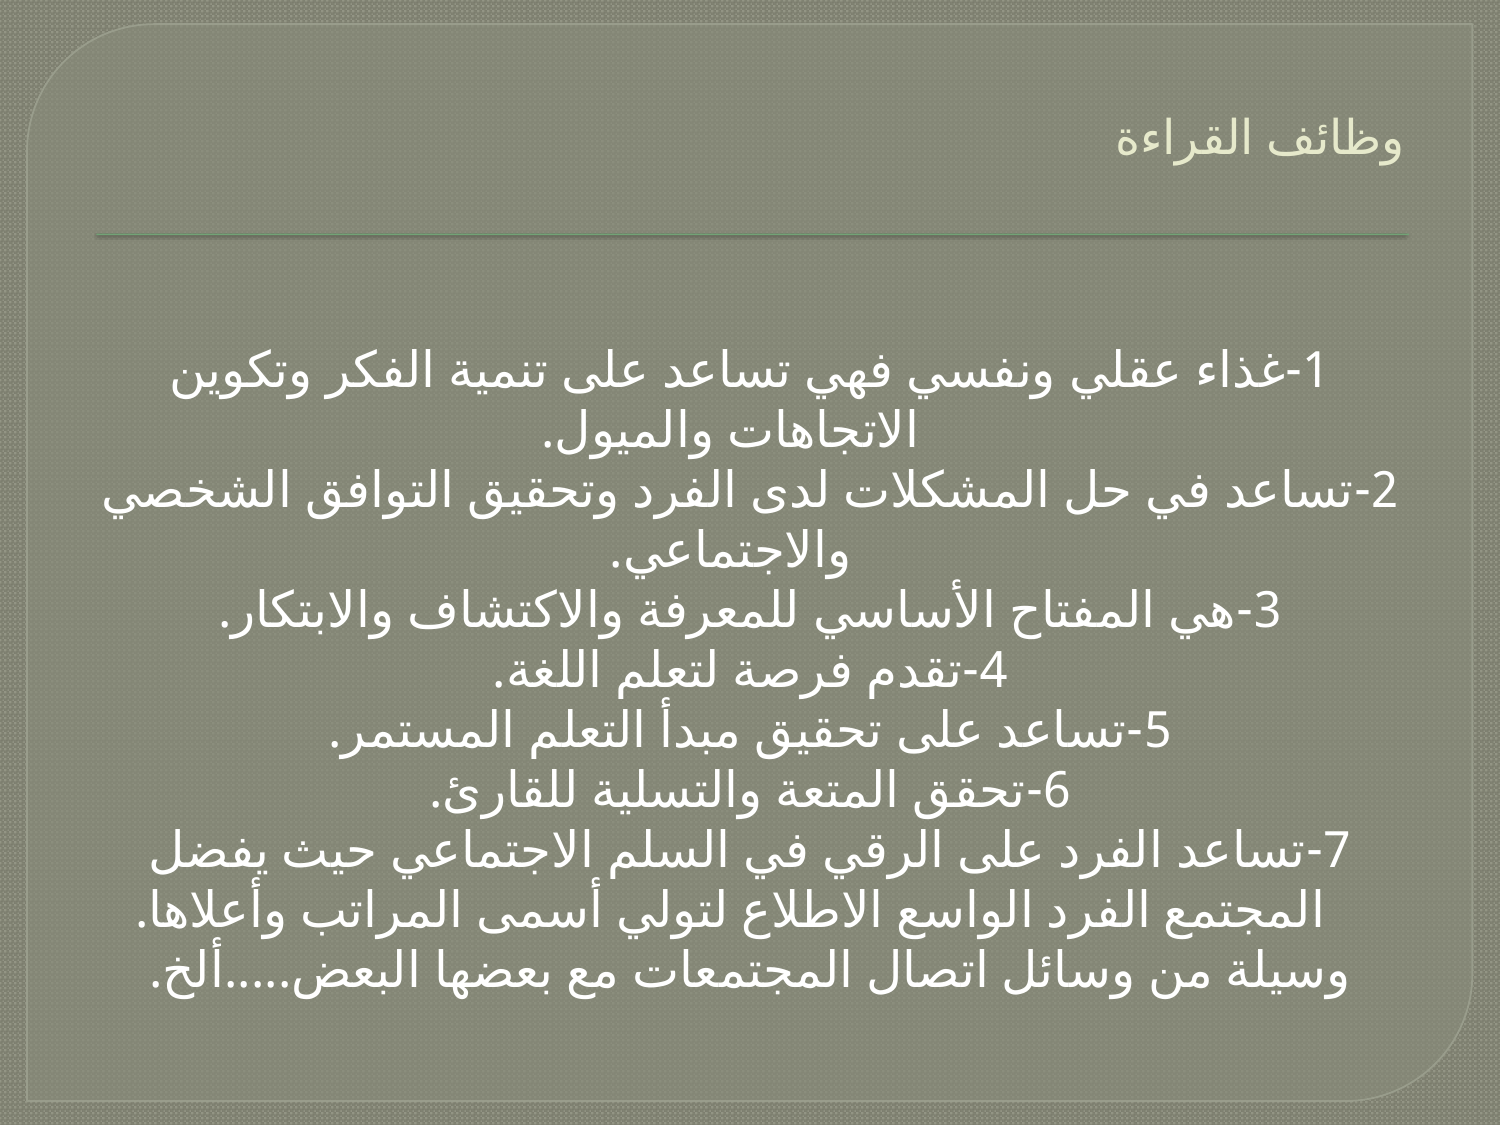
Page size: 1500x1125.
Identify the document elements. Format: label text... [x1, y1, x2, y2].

list 1-غذاء عقلي ونفسي فهي تساعد على تنمية الفكر وتكوين الاتجاهات والميول. 2-تساعد في حل المشكلات لدى الفرد وتحقيق التوافق الشخصي والاجتماعي. 3-هي المفتاح الأساسي للمعرفة والاكتشاف والابتكار. 4-تقدم فرصة لتعلم اللغة. 5-تساعد على تحقيق مبدأ التعلم المستمر. 6-تحقق المتعة والتسلية للقارئ. 7-تساعد الفرد على الرقي في السلم الاجتماعي حيث يفضل المجتمع الفرد الواسع الاطلاع لتولي أسمى المراتب وأعلاها. وسيلة من وسائل اتصال المجتمعات مع بعضها البعض.....ألخ. [75, 270, 1425, 1013]
title وظائف القراءة [75, 41, 1425, 230]
